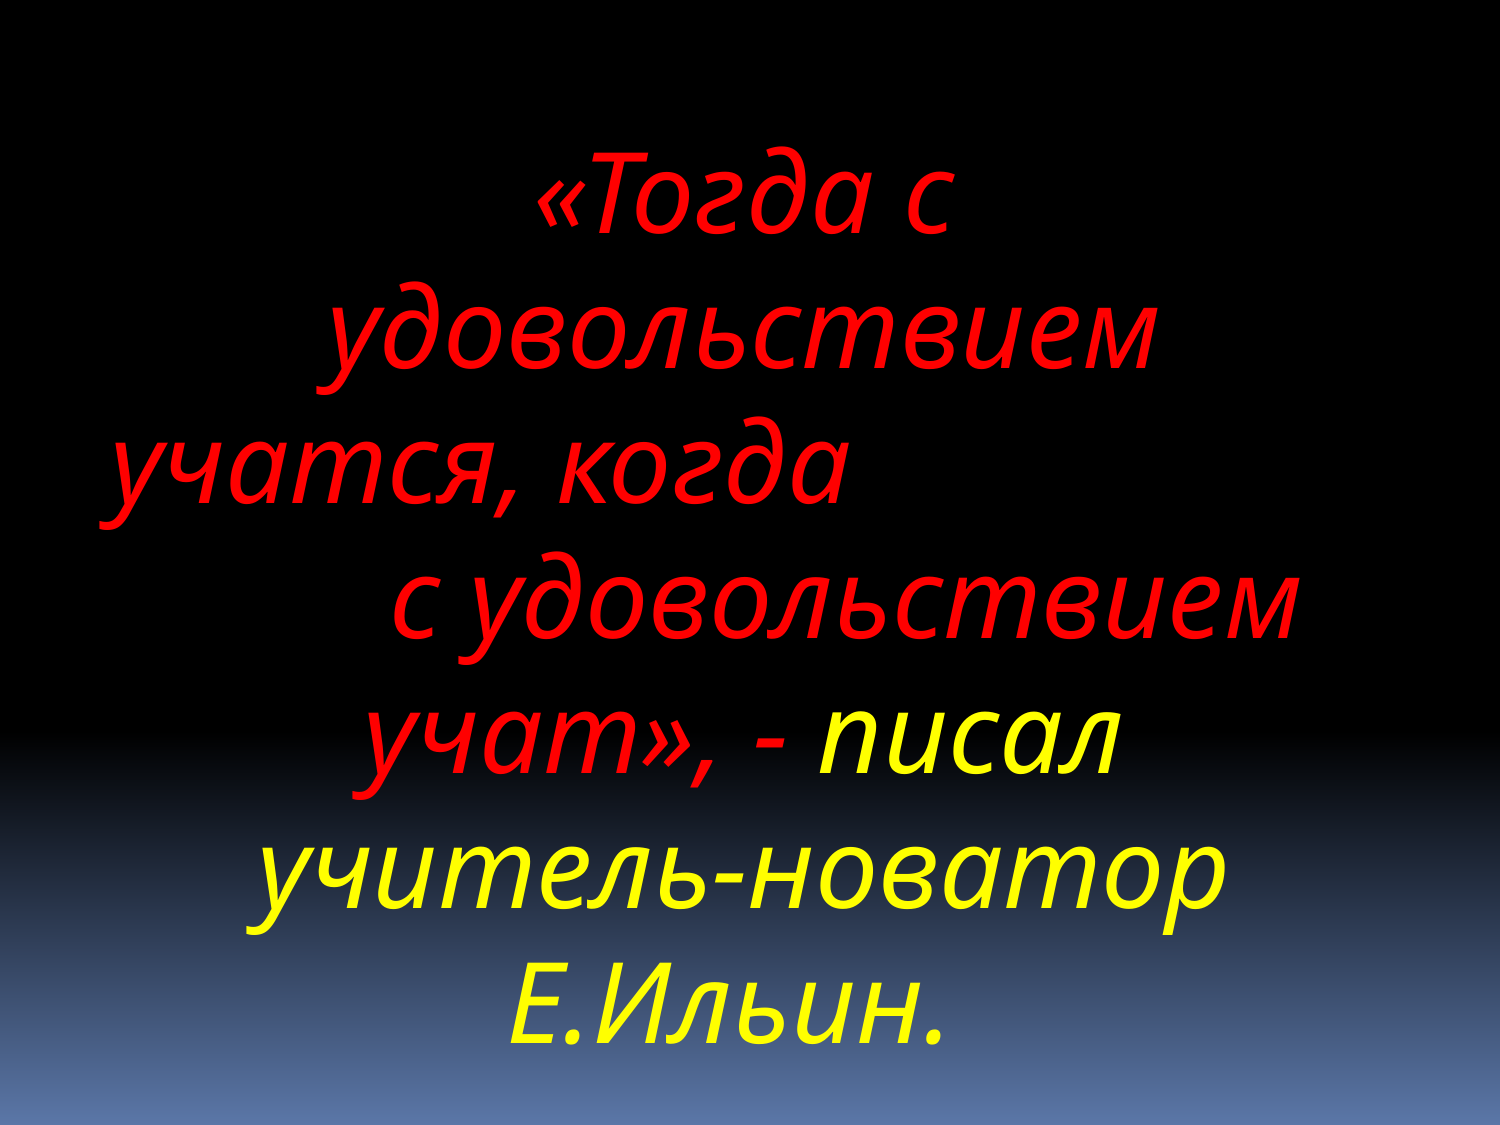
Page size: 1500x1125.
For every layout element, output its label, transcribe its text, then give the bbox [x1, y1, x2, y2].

text_box «Тогда с удовольствием учатся, когда с удовольствием учат», - писал учитель-новатор Е.Ильин. [93, 113, 1395, 1074]
